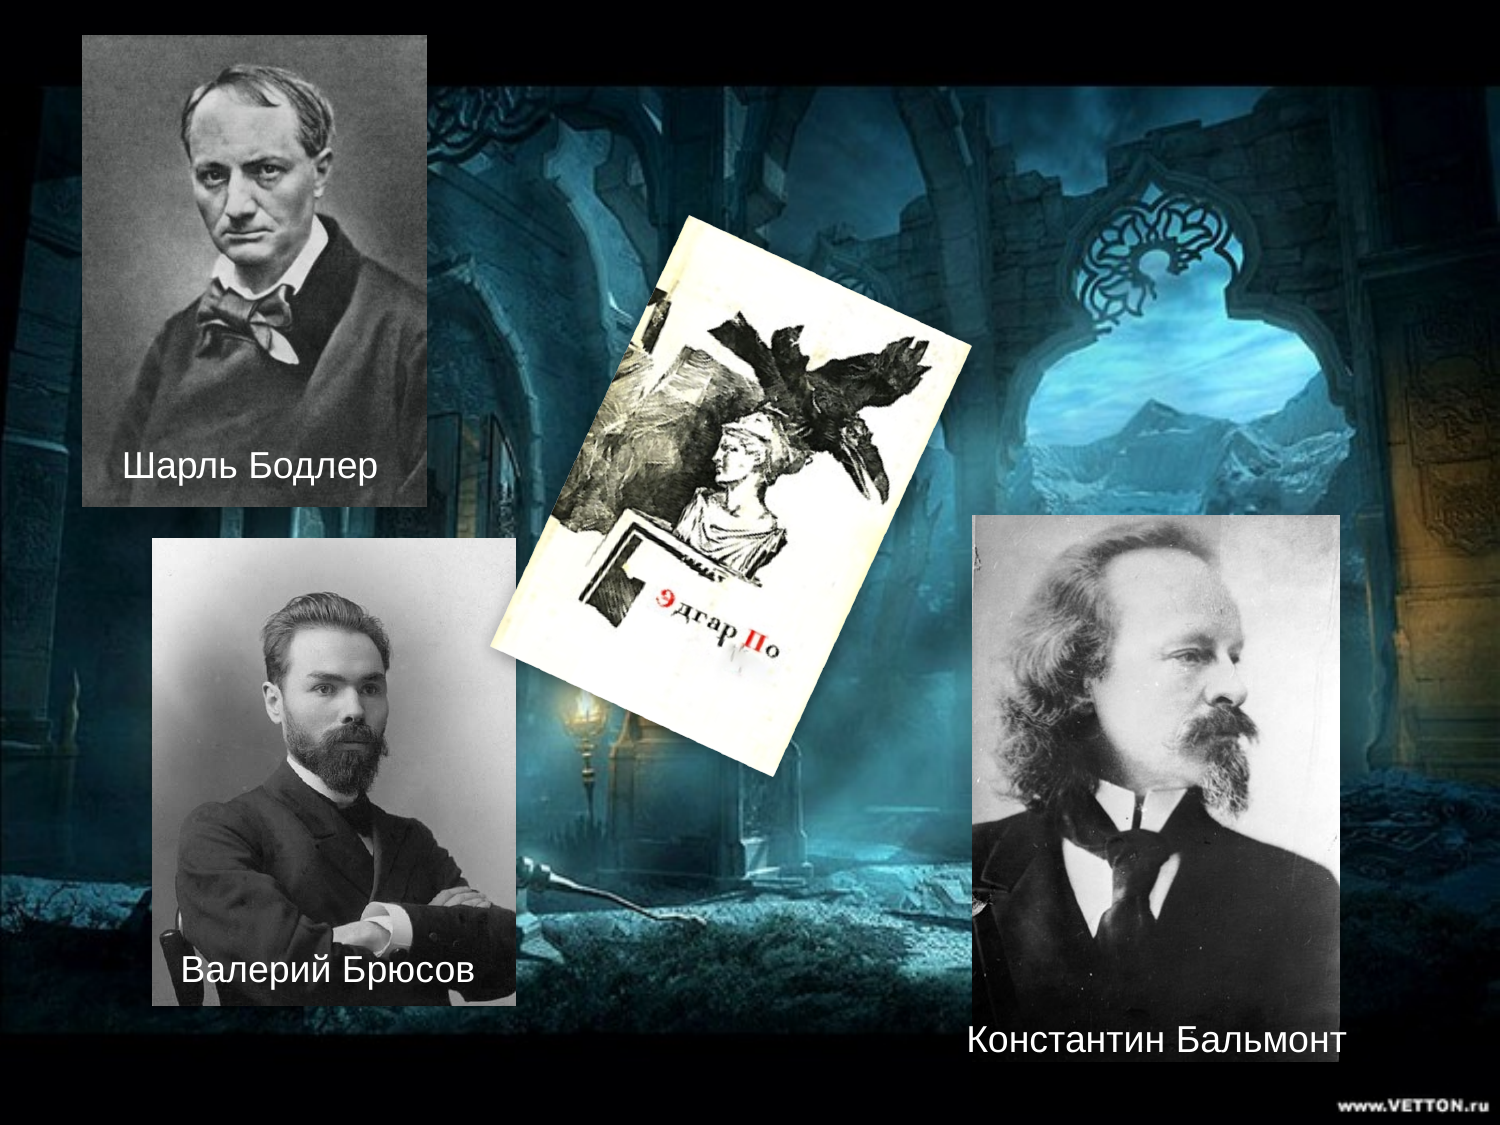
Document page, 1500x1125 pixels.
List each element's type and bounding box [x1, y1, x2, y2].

picture [0, 0, 1500, 1125]
list [573, 257, 887, 734]
